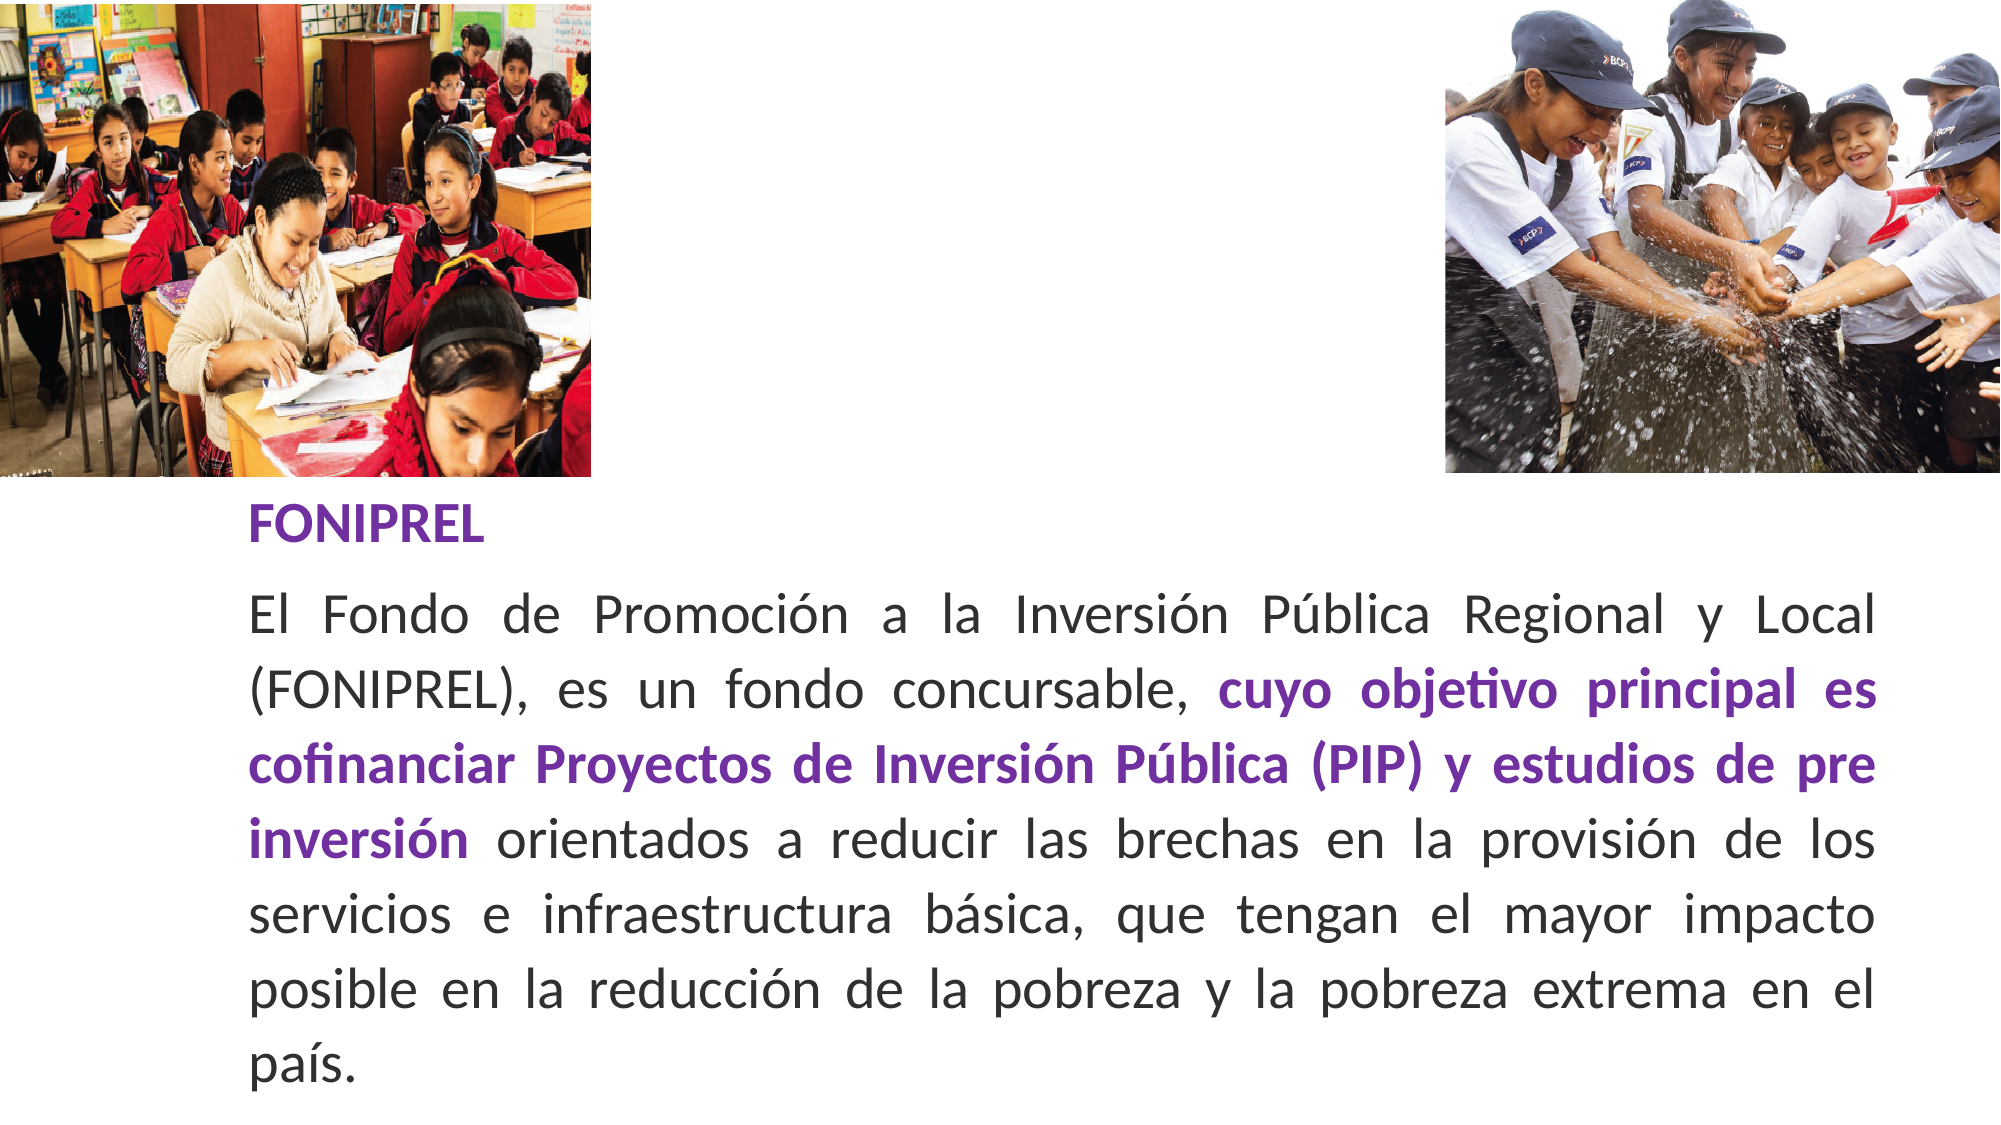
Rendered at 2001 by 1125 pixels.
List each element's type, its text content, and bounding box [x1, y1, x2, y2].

picture [1445, 0, 2000, 473]
picture [0, 4, 591, 477]
text_box FONIPREL El Fondo de Promoción a la Inversión Pública Regional y Local (FONIPREL), es un fondo concursable, cuyo objetivo principal es cofinanciar Proyectos de Inversión Pública (PIP) y estudios de pre inversión orientados a reducir las brechas en la provisión de los servicios e infraestructura básica, que tengan el mayor impacto posible en la reducción de la pobreza y la pobreza extrema en el país. [234, 471, 1893, 1102]
